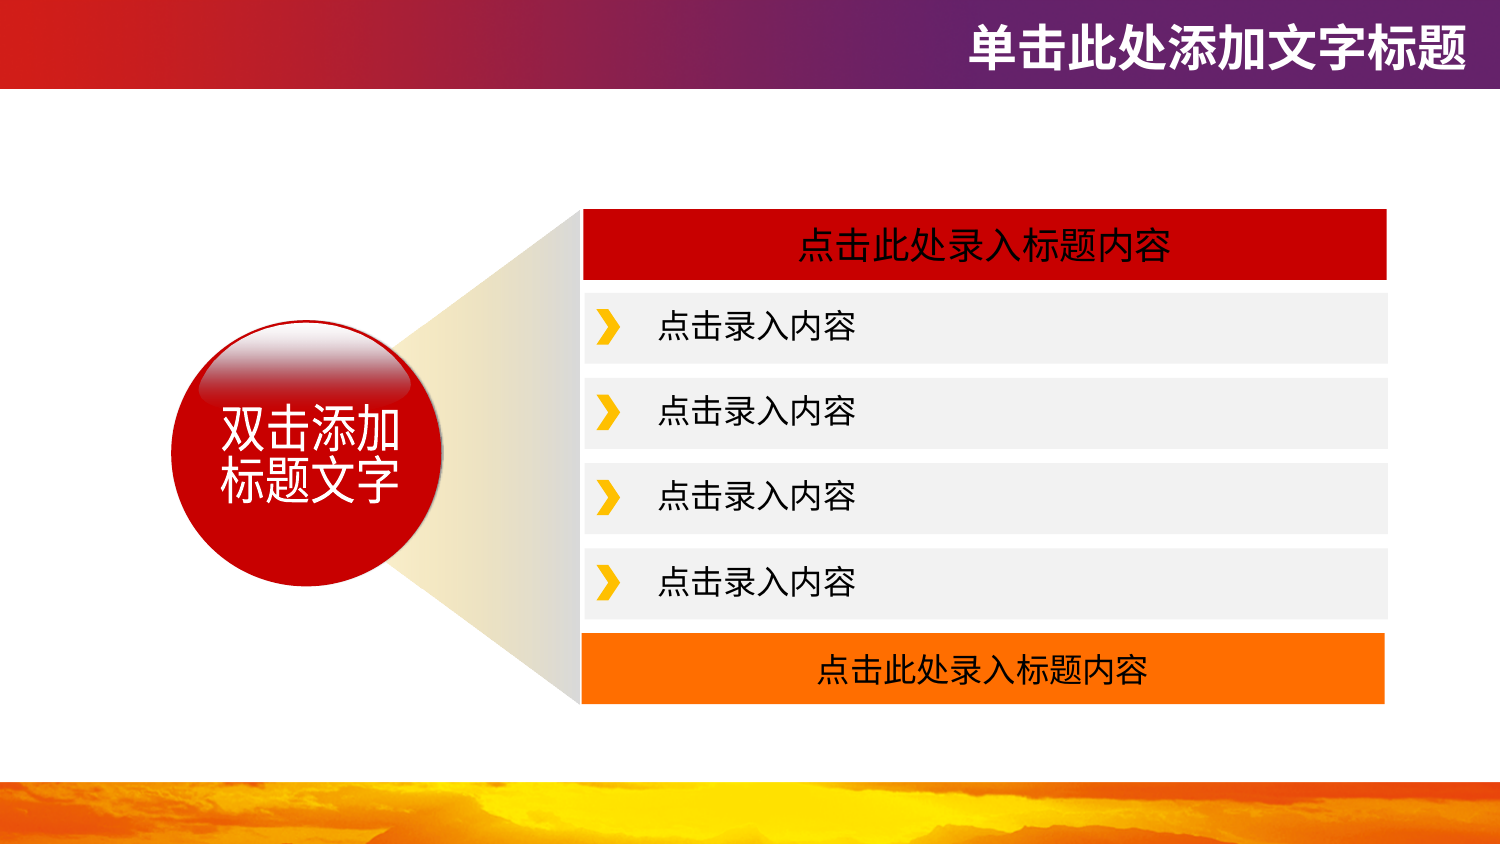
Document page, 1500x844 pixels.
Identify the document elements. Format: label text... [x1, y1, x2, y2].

text_box [418, 207, 581, 707]
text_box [584, 377, 1388, 450]
text_box 点击此处录入标题内容 [581, 632, 1386, 705]
picture [0, 783, 1500, 844]
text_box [584, 463, 1388, 535]
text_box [171, 320, 444, 587]
picture [0, 0, 1500, 89]
text_box 点击此处录入标题内容 [582, 208, 1388, 281]
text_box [584, 548, 1388, 620]
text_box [584, 292, 1388, 364]
